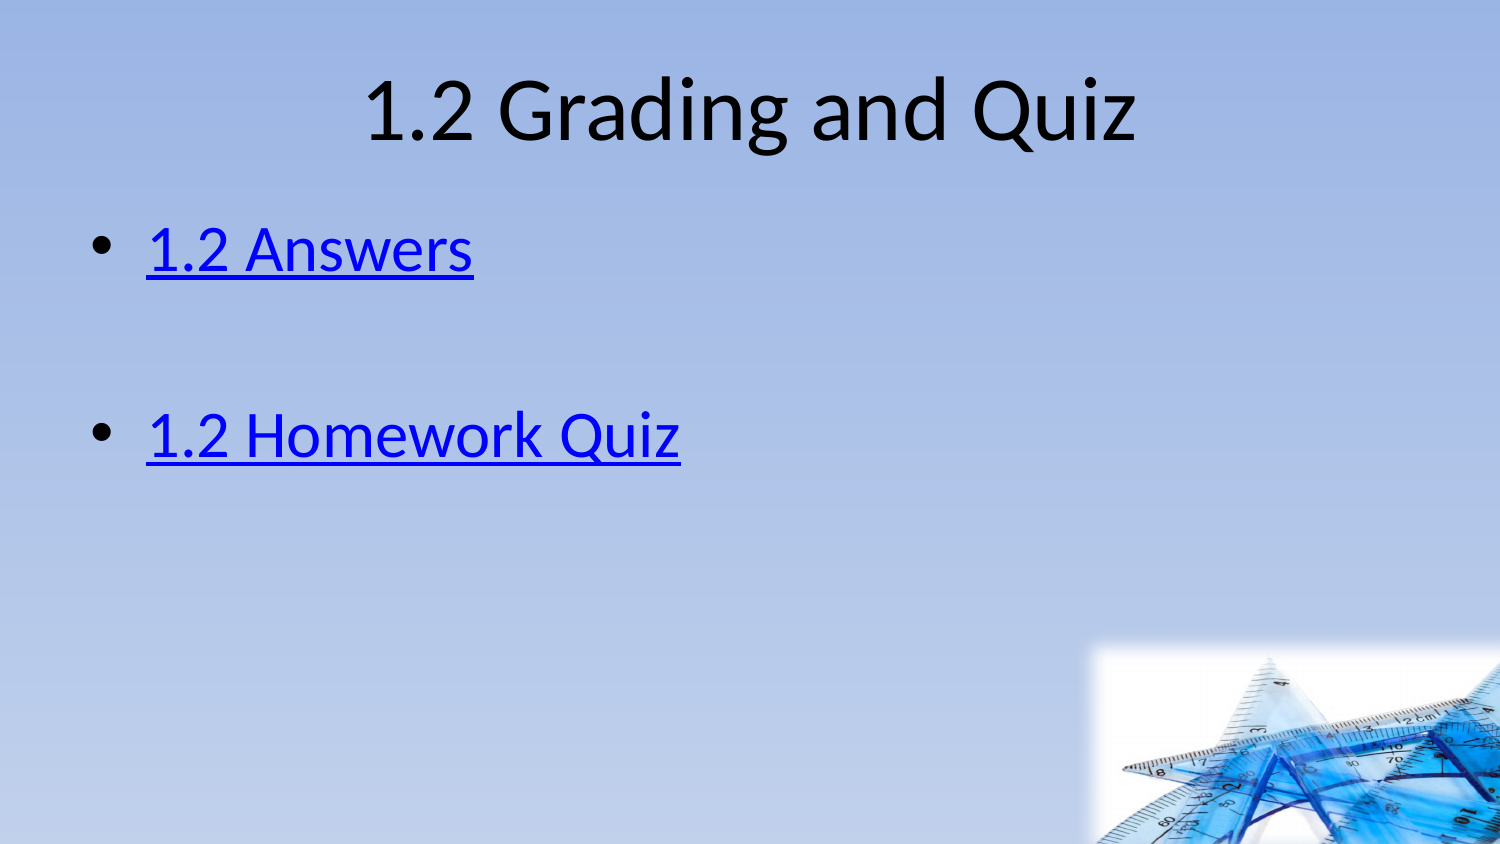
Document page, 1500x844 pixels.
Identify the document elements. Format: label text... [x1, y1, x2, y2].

title 1.2 Grading and Quiz [75, 33, 1425, 175]
picture [1103, 656, 1500, 838]
list 1.2 Answers 1.2 Homework Quiz [75, 196, 1425, 754]
